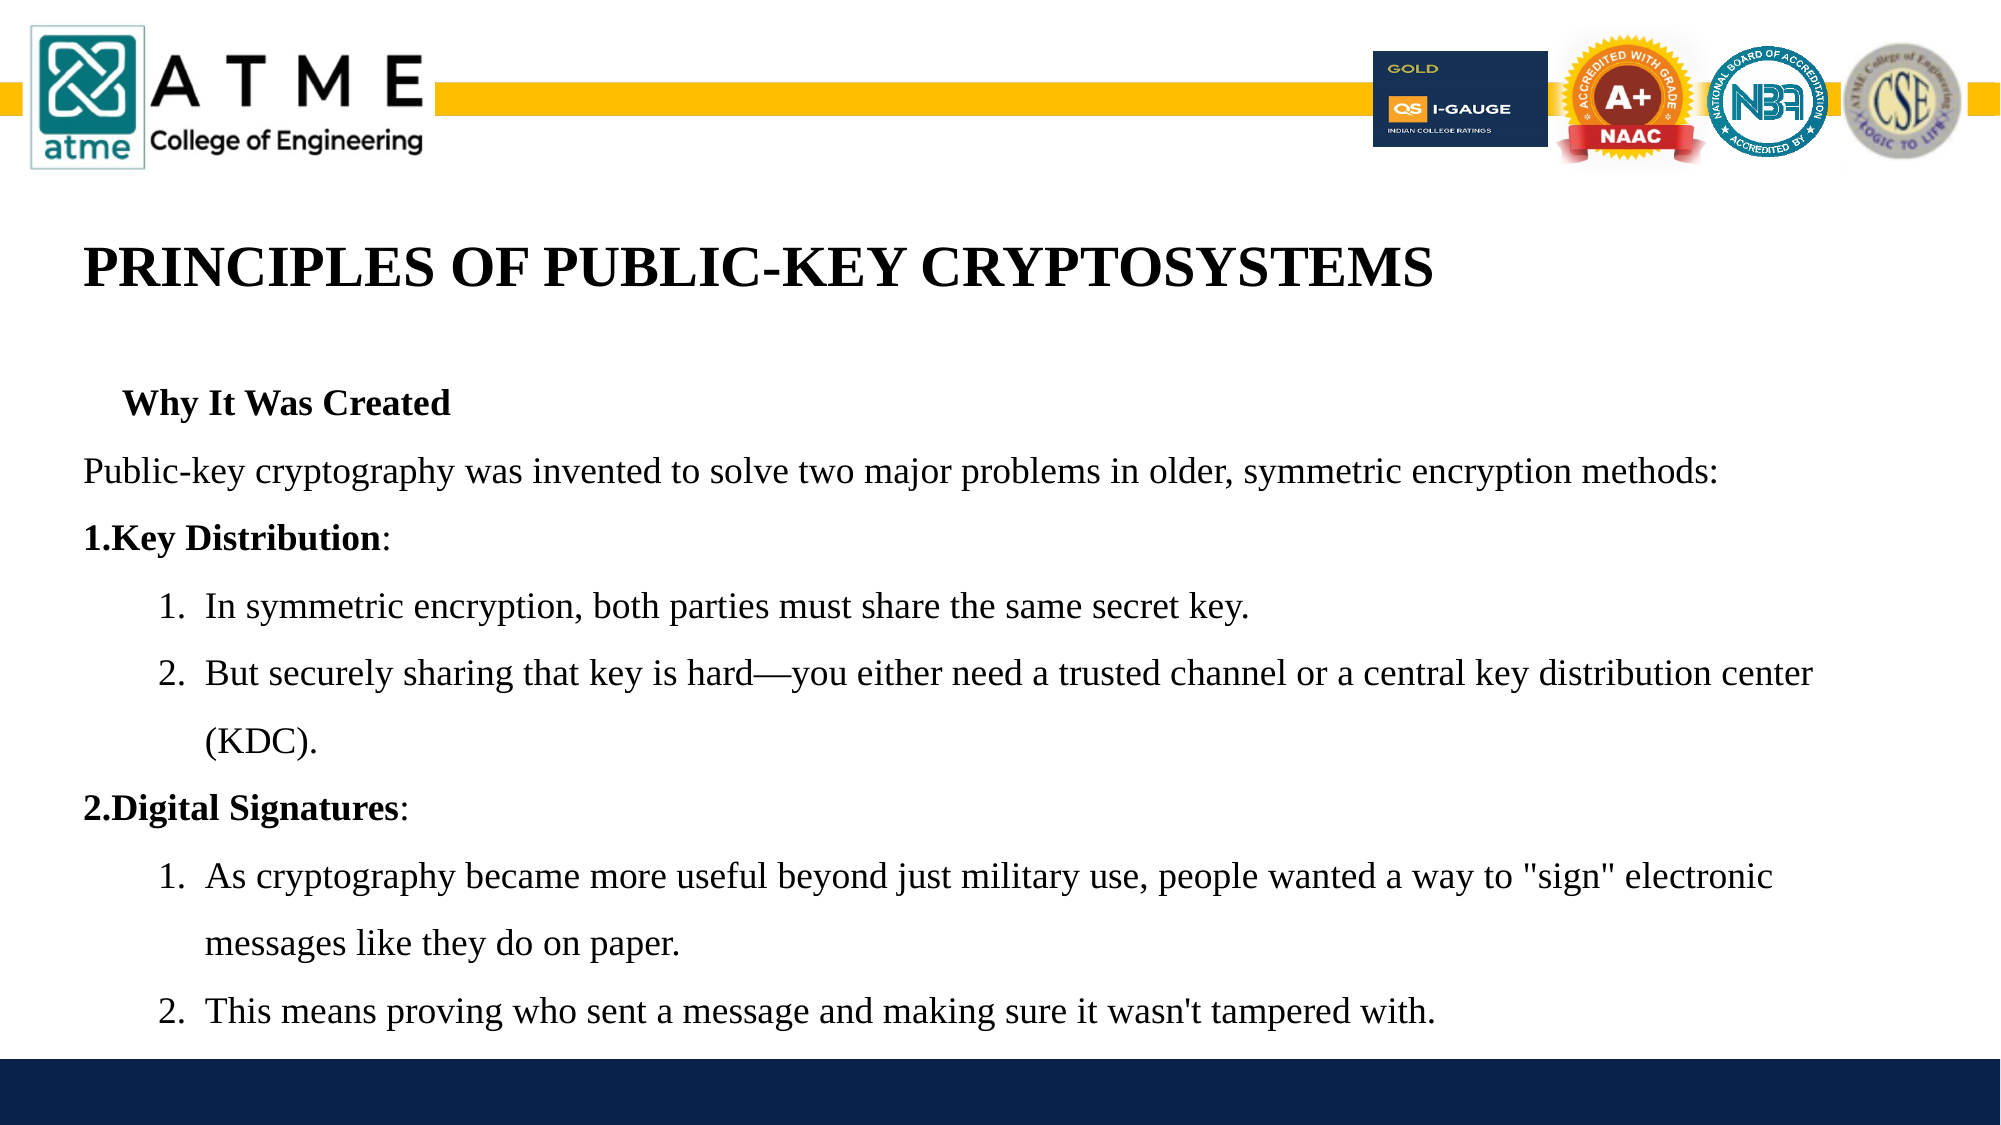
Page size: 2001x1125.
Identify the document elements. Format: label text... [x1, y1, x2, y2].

picture [1373, 20, 1828, 180]
picture [22, 15, 435, 178]
text_box PRINCIPLES OF PUBLIC-KEY CRYPTOSYSTEMS [68, 220, 1646, 306]
picture [0, 1059, 2001, 1125]
text_box 🧠 Why It Was Created Public-key cryptography was invented to solve two major problems in older, symmetric encryption methods: Key Distribution: In symmetric encryption, both parties must share the same secret key. But securely sharing that key is hard—you either need a trusted channel or a central key distribution center (KDC). Digital Signatures: As cryptography became more useful beyond just military use, people wanted a way to "sign" electronic messages like they do on paper. This means proving who sent a message and making sure it wasn't tampered with. [68, 348, 1884, 1038]
picture [1840, 26, 1968, 176]
